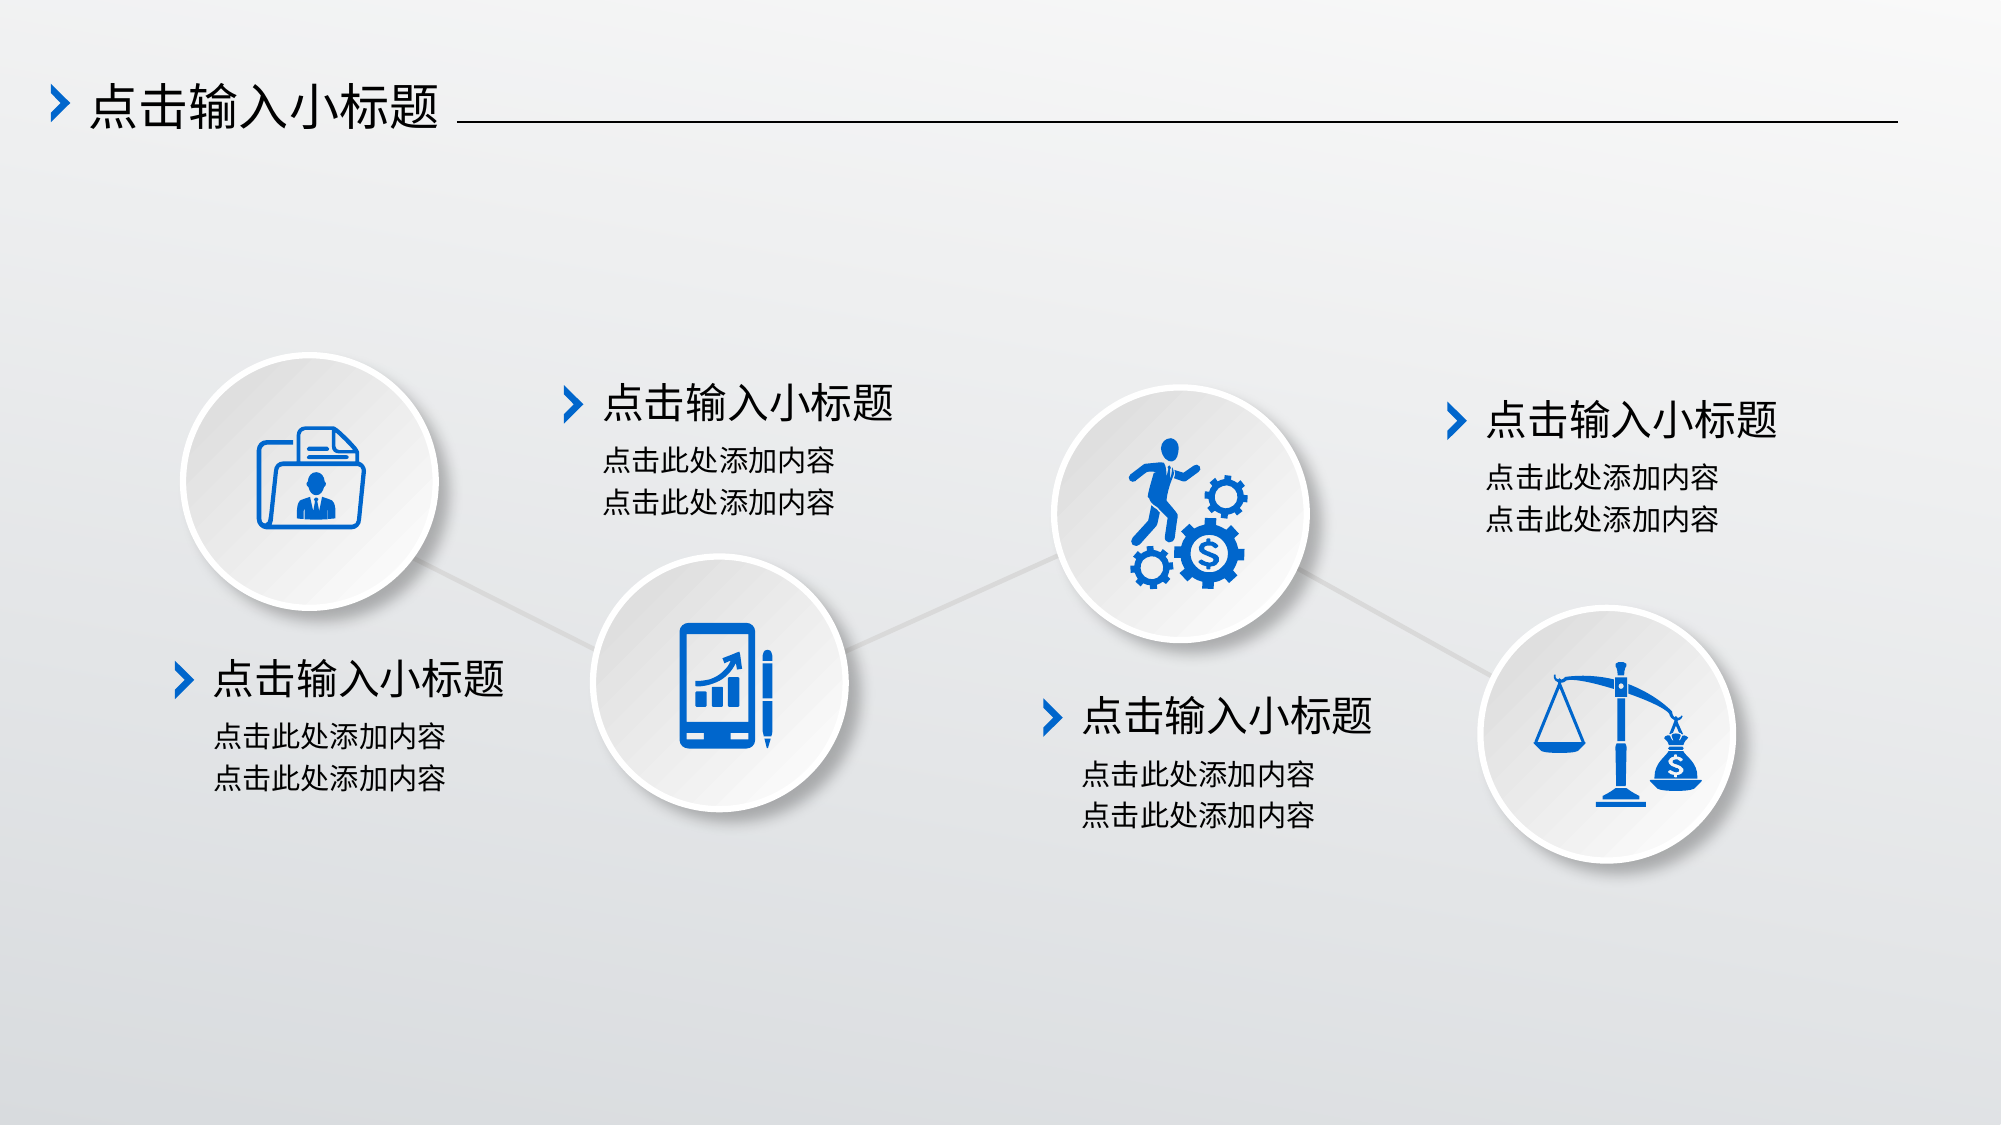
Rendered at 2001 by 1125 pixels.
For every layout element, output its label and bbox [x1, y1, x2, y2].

text_box [592, 556, 846, 810]
text_box [50, 67, 1899, 145]
text_box [1043, 682, 1474, 842]
text_box [174, 644, 605, 804]
text_box [1257, 546, 1534, 682]
text_box [182, 354, 436, 609]
text_box [1480, 607, 1734, 861]
text_box [1447, 385, 1878, 545]
text_box [821, 546, 1079, 663]
text_box [563, 369, 994, 529]
text_box [390, 546, 623, 643]
text_box [1053, 387, 1307, 641]
